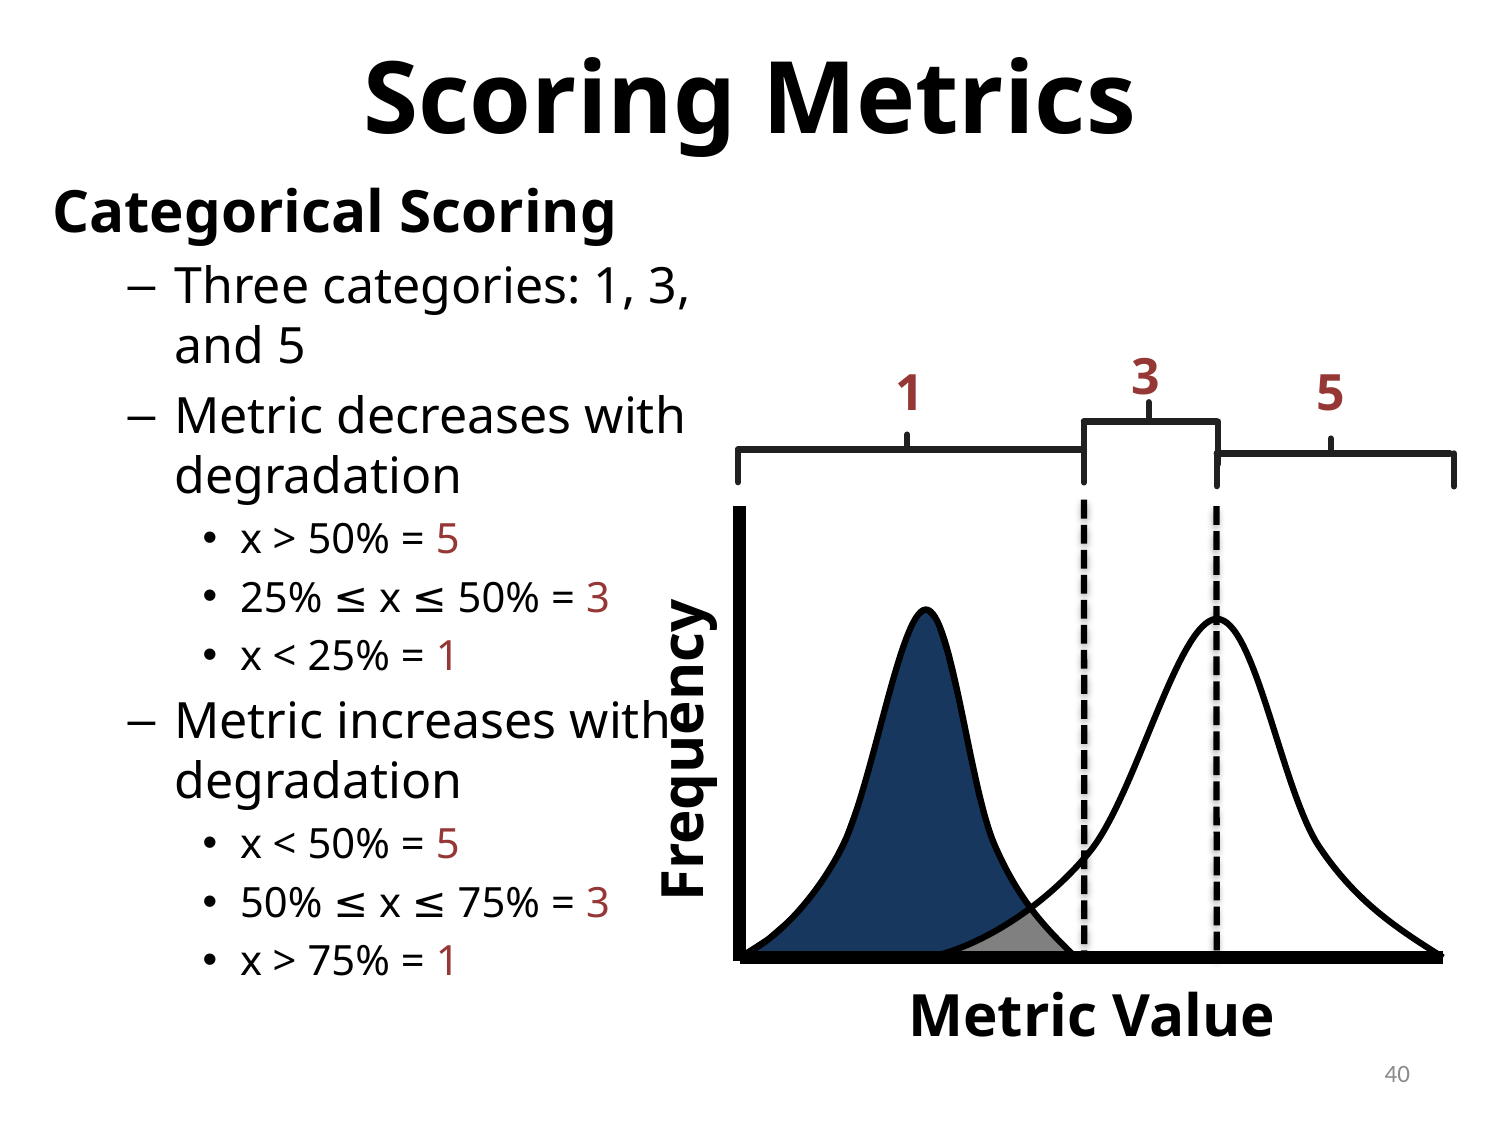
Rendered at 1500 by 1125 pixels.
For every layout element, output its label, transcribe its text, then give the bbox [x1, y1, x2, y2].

slide_number 40 [1074, 1072, 1425, 1103]
list Categorical Scoring Three categories: 1, 3, and 5 Metric decreases with degradation x > 50% = 5 25% ≤ x ≤ 50% = 3 x < 25% = 1 Metric increases with degradation x < 50% = 5 50% ≤ x ≤ 75% = 3 x > 75% = 1 [37, 166, 803, 1104]
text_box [637, 337, 1455, 1063]
title Scoring Metrics [75, 0, 1425, 188]
